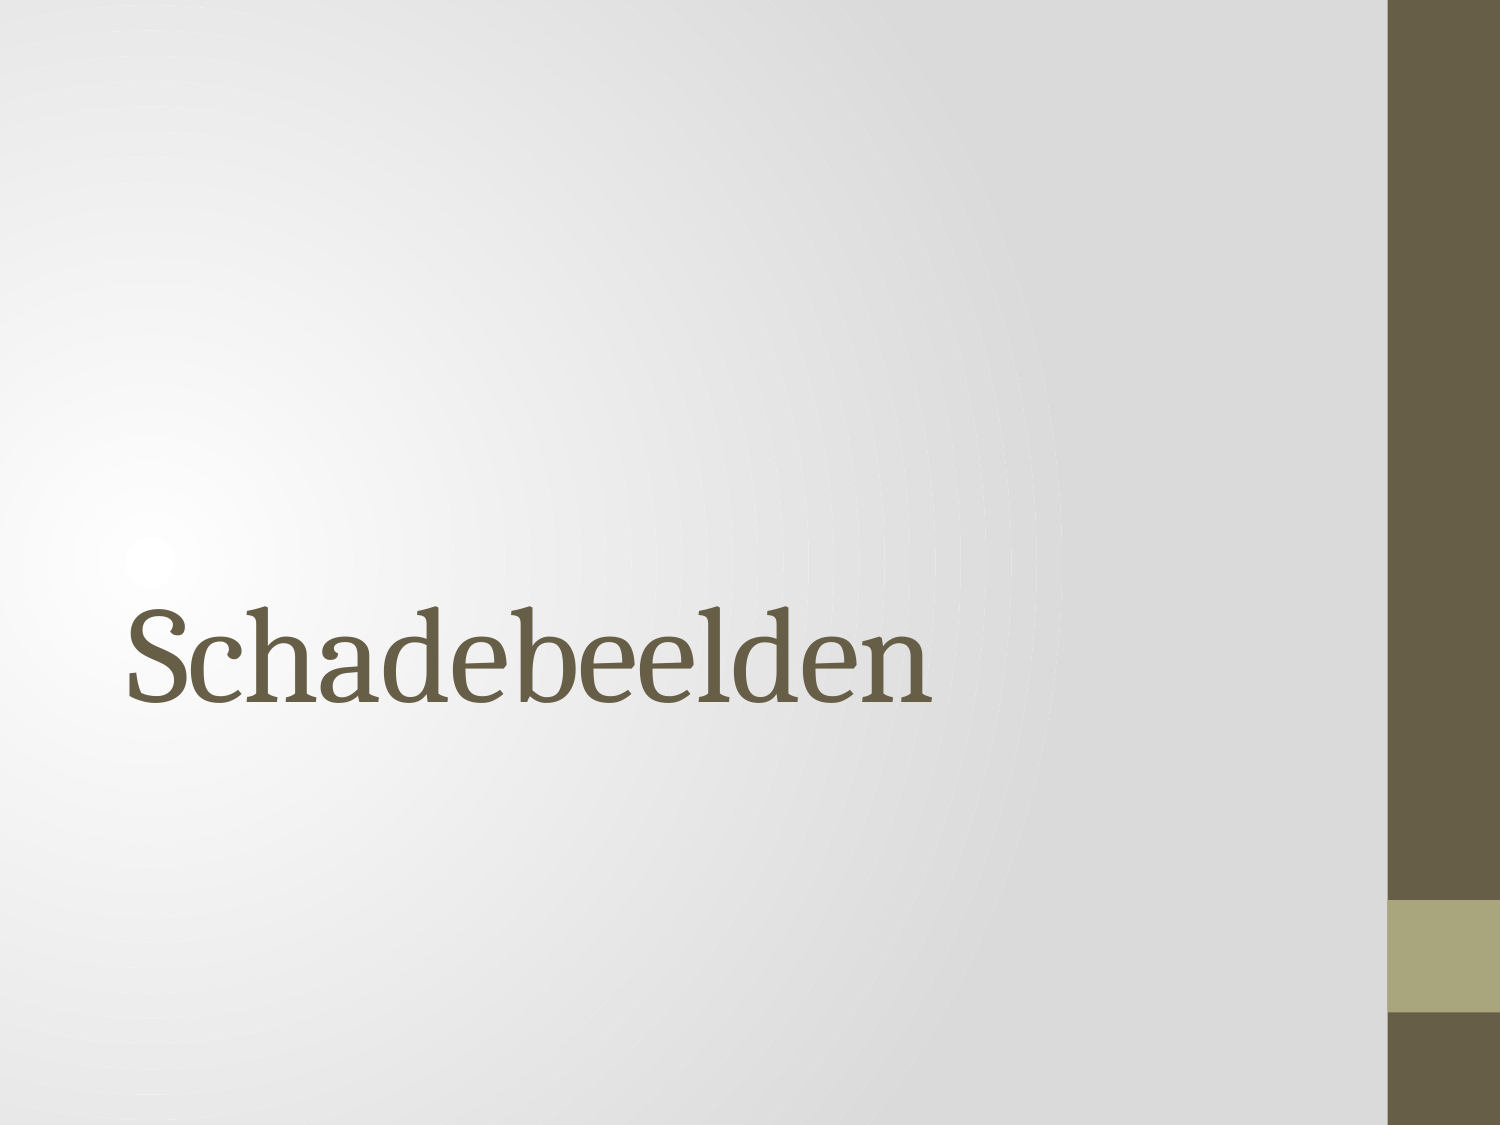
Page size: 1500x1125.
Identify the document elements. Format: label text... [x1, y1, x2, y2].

title Schadebeelden [112, 312, 1350, 738]
